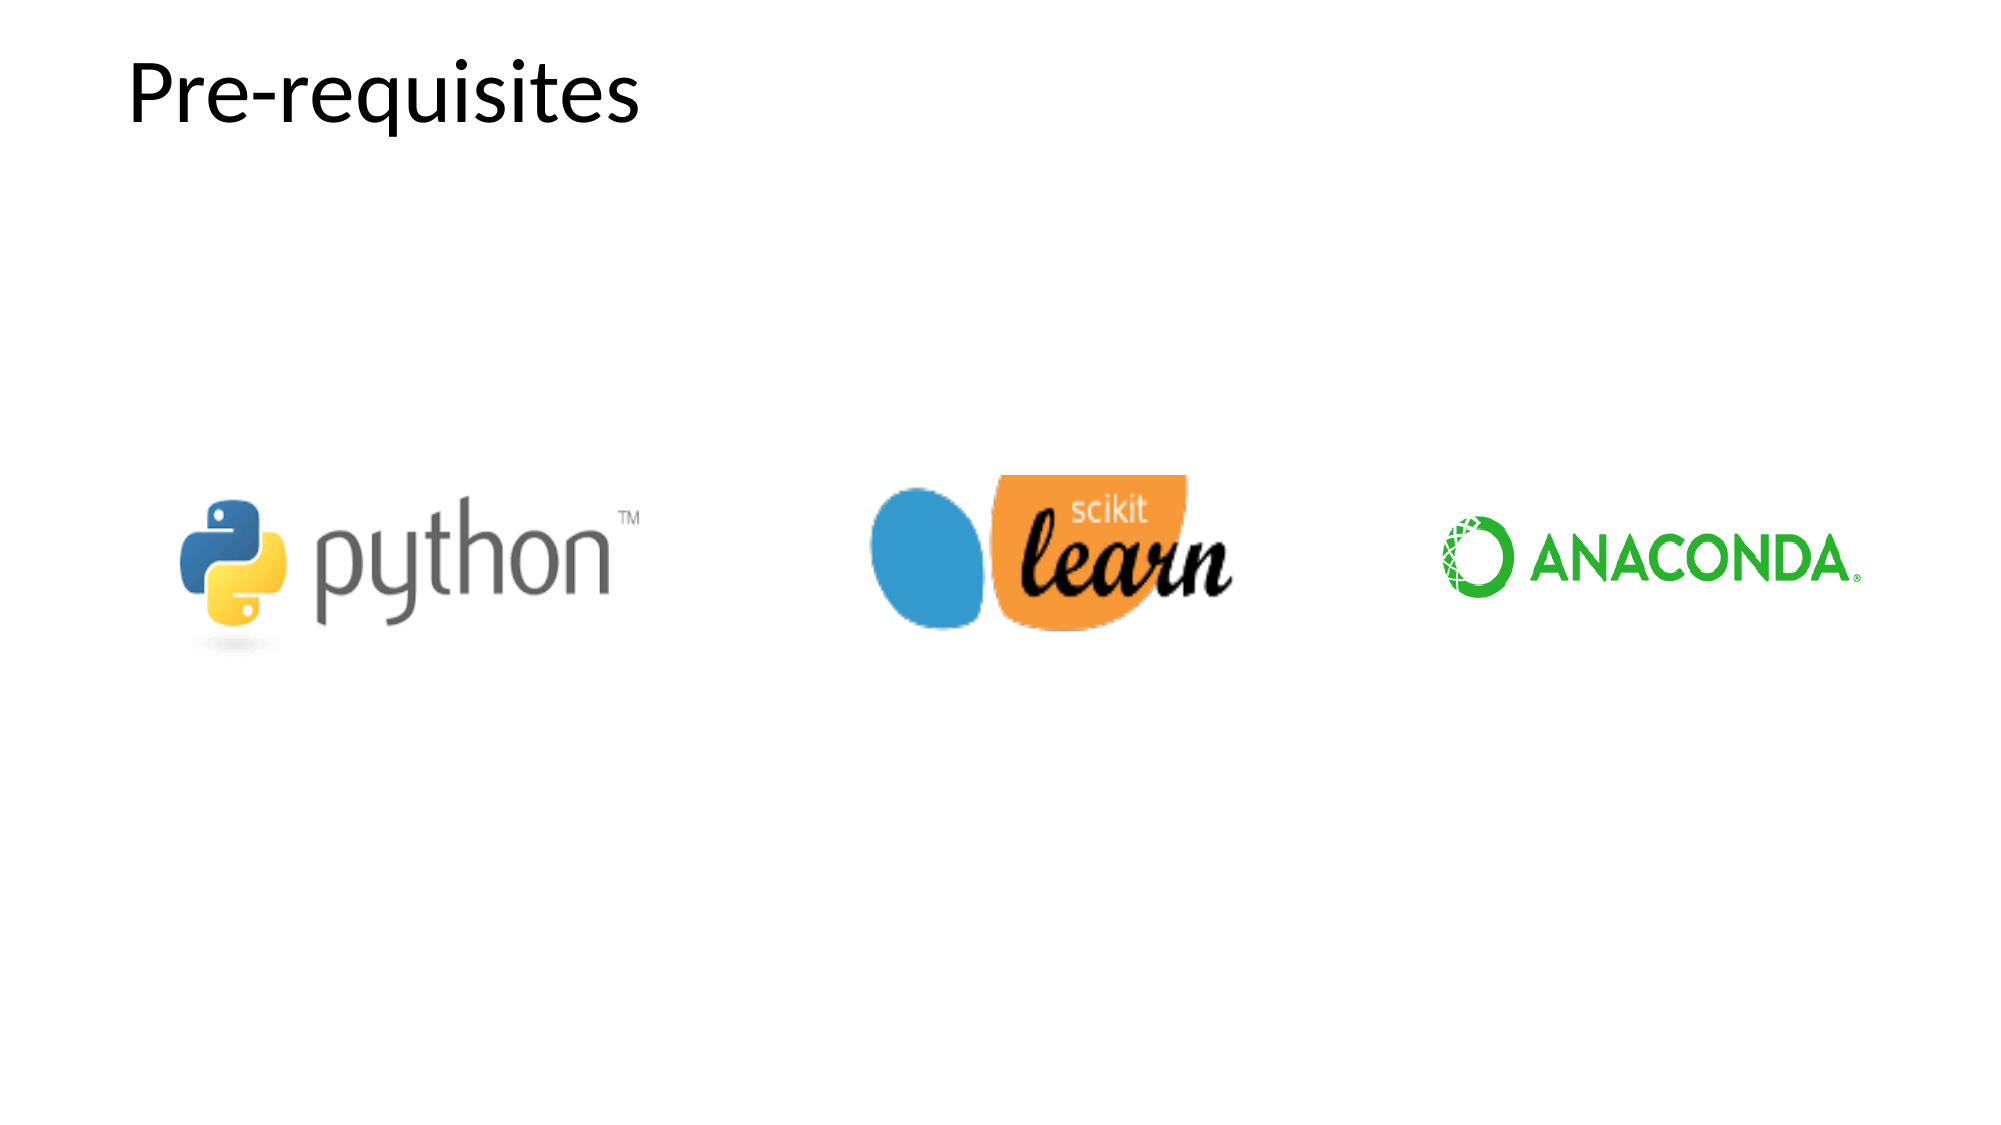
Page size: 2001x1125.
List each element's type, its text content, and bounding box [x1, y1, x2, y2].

picture [1436, 474, 1867, 642]
text_box Pre-requisites [112, 23, 1919, 149]
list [868, 475, 1237, 640]
picture [104, 463, 684, 694]
